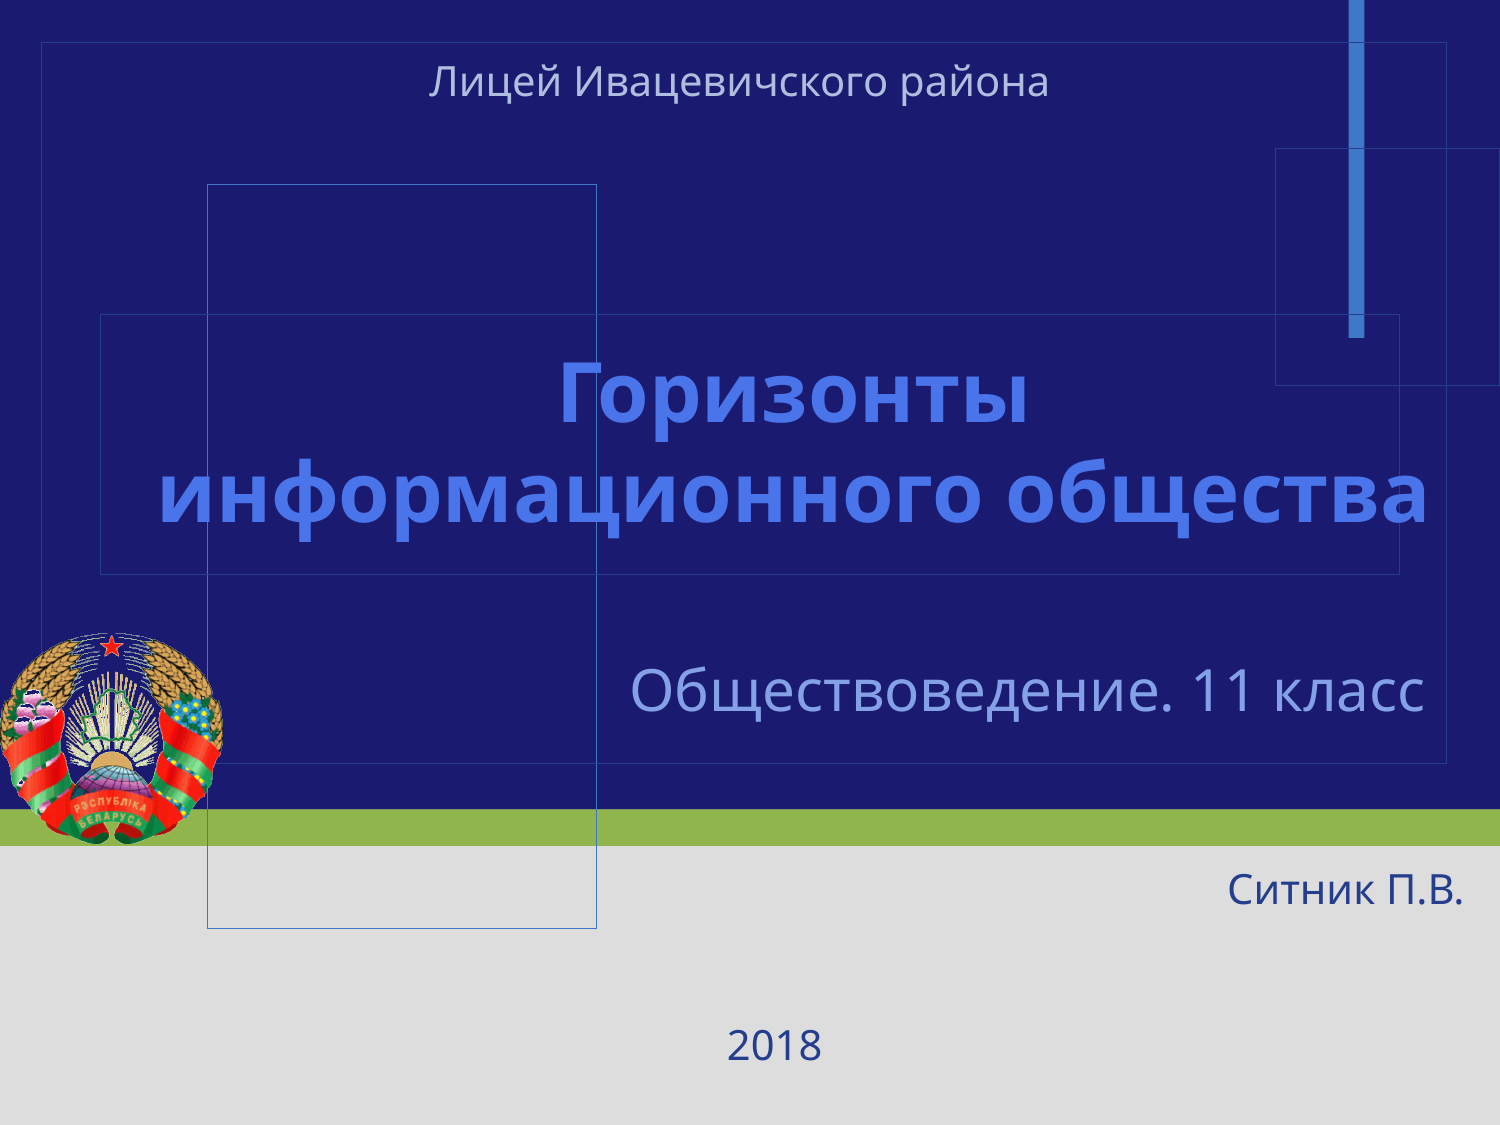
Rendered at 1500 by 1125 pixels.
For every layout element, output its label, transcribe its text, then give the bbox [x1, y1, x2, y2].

title Горизонты информационного общества [123, 314, 1465, 565]
subtitle Обществоведение. 11 класс [280, 644, 1441, 760]
picture [0, 632, 223, 844]
text_box Ситник П.В. [492, 855, 1480, 970]
text_box Лицей Ивацевичского района [246, 46, 1234, 161]
text_box 2018 [281, 1010, 1269, 1125]
